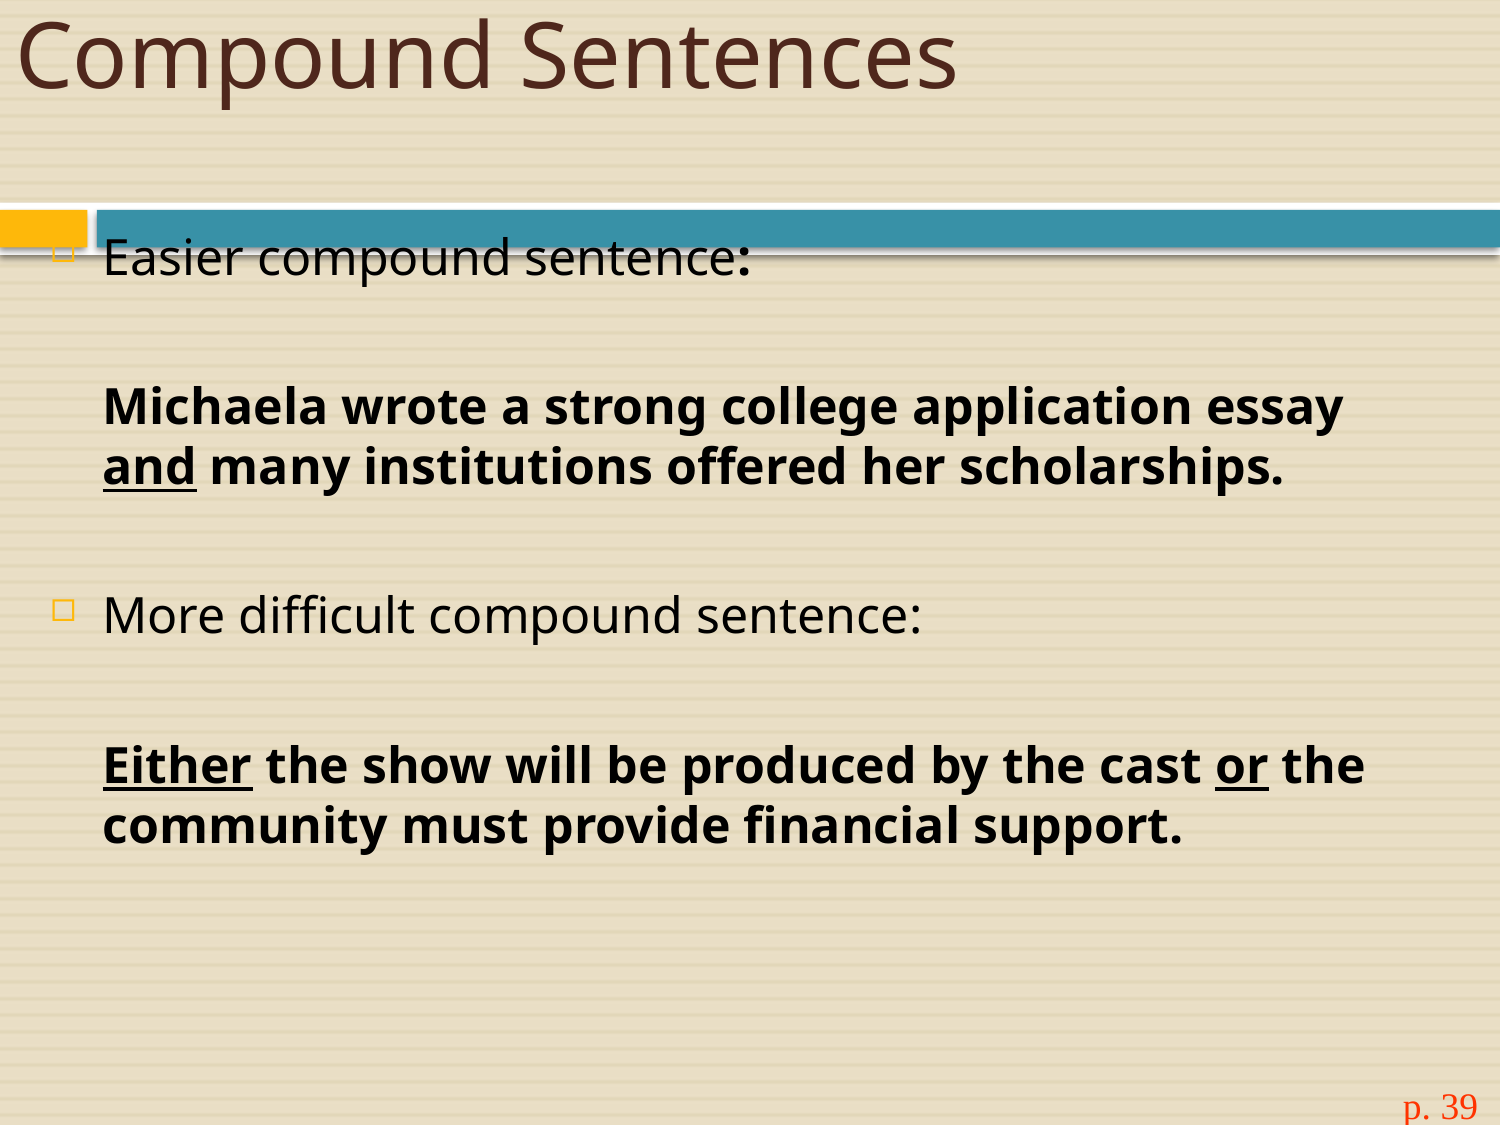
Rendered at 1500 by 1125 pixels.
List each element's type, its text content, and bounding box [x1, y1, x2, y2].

text_box p. 39 [1388, 1075, 1500, 1125]
title Compound Sentences [0, 0, 1276, 104]
list Easier compound sentence: Michaela wrote a strong college application essay and many institutions offered her scholarships. More difficult compound sentence: Either the show will be produced by the cast or the community must provide financial support. [34, 133, 1434, 954]
